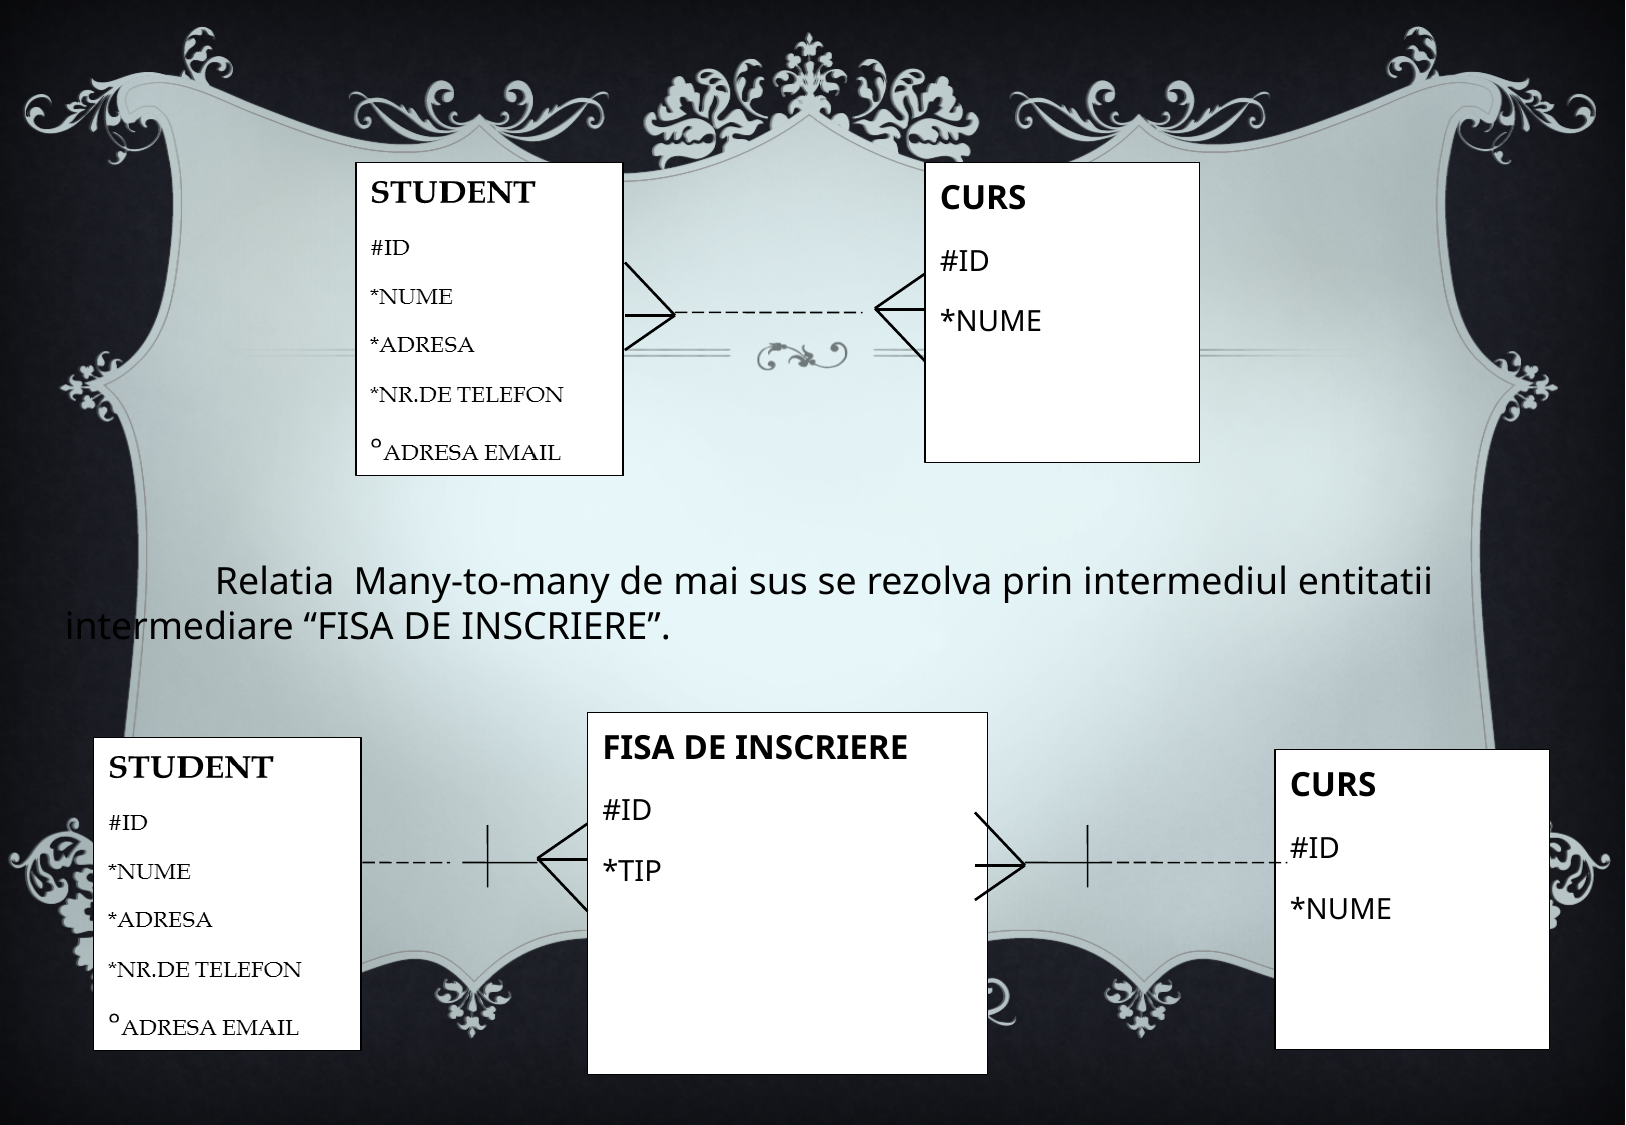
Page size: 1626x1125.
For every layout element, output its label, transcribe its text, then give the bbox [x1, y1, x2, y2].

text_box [518, 843, 607, 895]
picture [0, 419, 1625, 1125]
picture [0, 0, 1625, 265]
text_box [605, 281, 694, 332]
text_box FISA DE INSCRIERE #ID *TIP [587, 712, 988, 1075]
text_box CURS #ID *NUME [924, 162, 1200, 463]
text_box CURS #ID *NUME [1275, 749, 1550, 1050]
text_box [355, 162, 624, 476]
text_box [955, 830, 1044, 882]
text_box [855, 293, 944, 344]
text_box [93, 737, 362, 1051]
text_box Relatia Many-to-many de mai sus se rezolva prin intermediul entitatii intermediare “FISA DE INSCRIERE”. [49, 549, 1550, 655]
